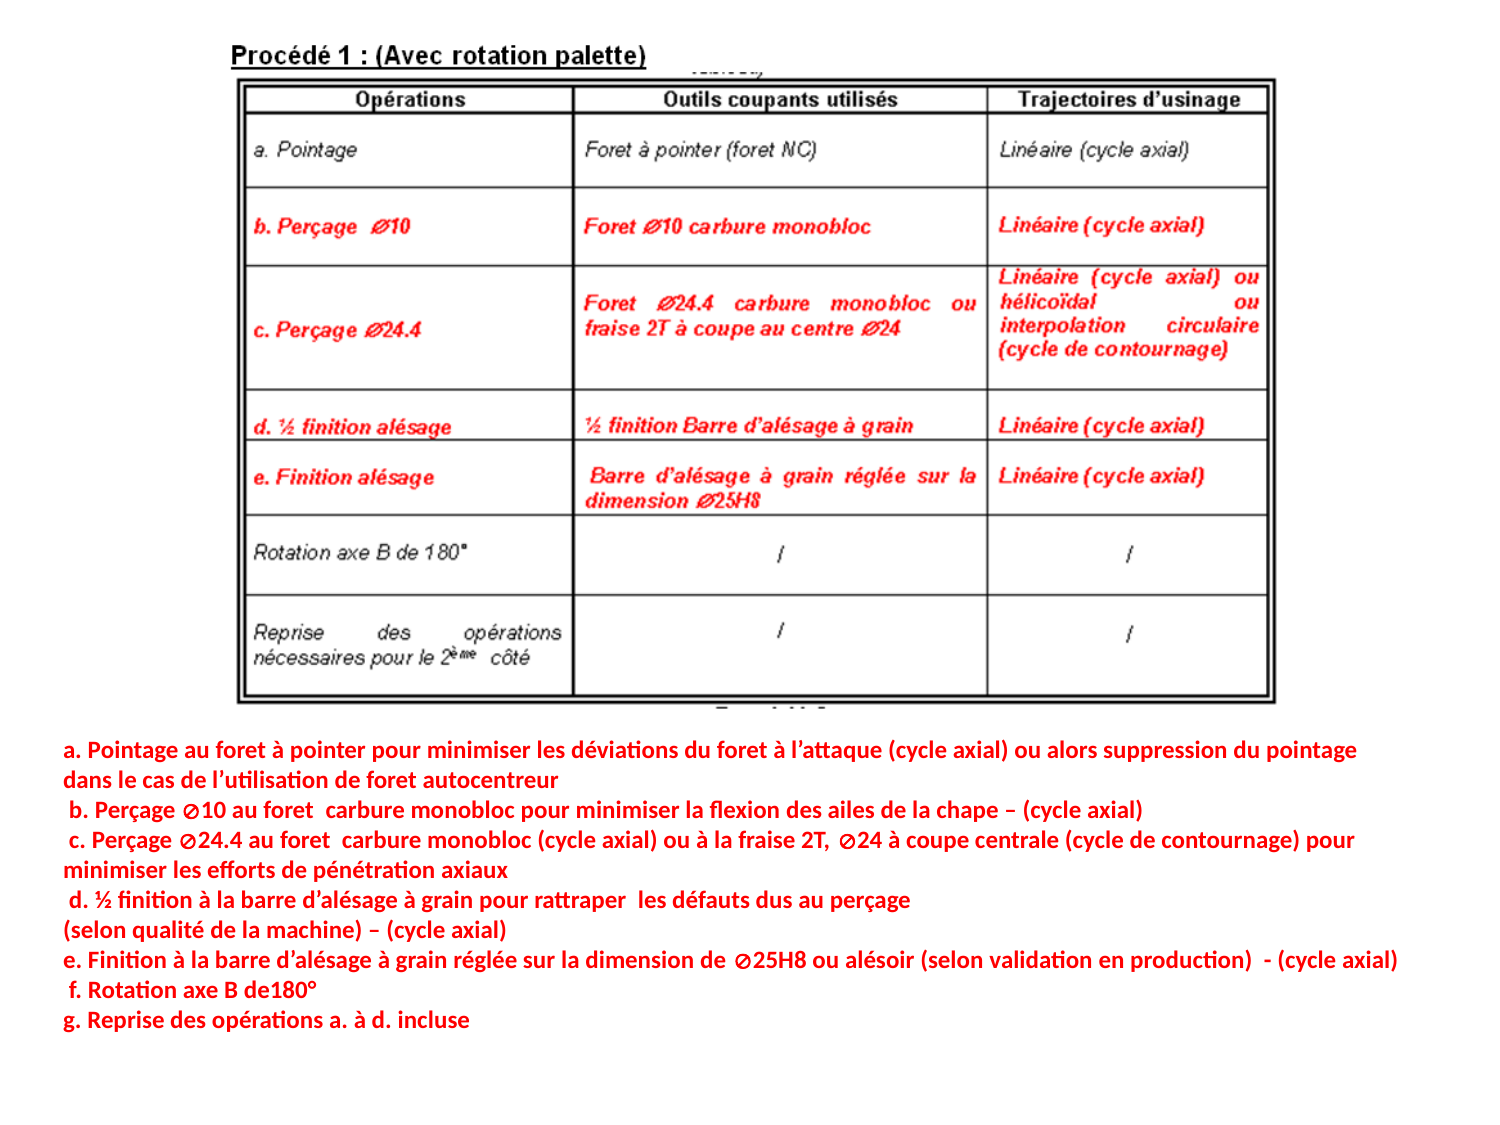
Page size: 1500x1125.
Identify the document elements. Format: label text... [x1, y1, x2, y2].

picture [217, 34, 1284, 710]
text_box a. Pointage au foret à pointer pour minimiser les déviations du foret à l’attaque (cycle axial) ou alors suppression du pointage dans le cas de l’utilisation de foret autocentreur b. Perçage 10 au foret carbure monobloc pour minimiser la flexion des ailes de la chape – (cycle axial) c. Perçage 24.4 au foret carbure monobloc (cycle axial) ou à la fraise 2T, 24 à coupe centrale (cycle de contournage) pour minimiser les efforts de pénétration axiaux d. ½ finition à la barre d’alésage à grain pour rattraper les défauts dus au perçage (selon qualité de la machine) – (cycle axial) e. Finition à la barre d’alésage à grain réglée sur la dimension de 25H8 ou alésoir (selon validation en production) - (cycle axial) f. Rotation axe B de180° g. Reprise des opérations a. à d. incluse [48, 726, 1429, 1041]
